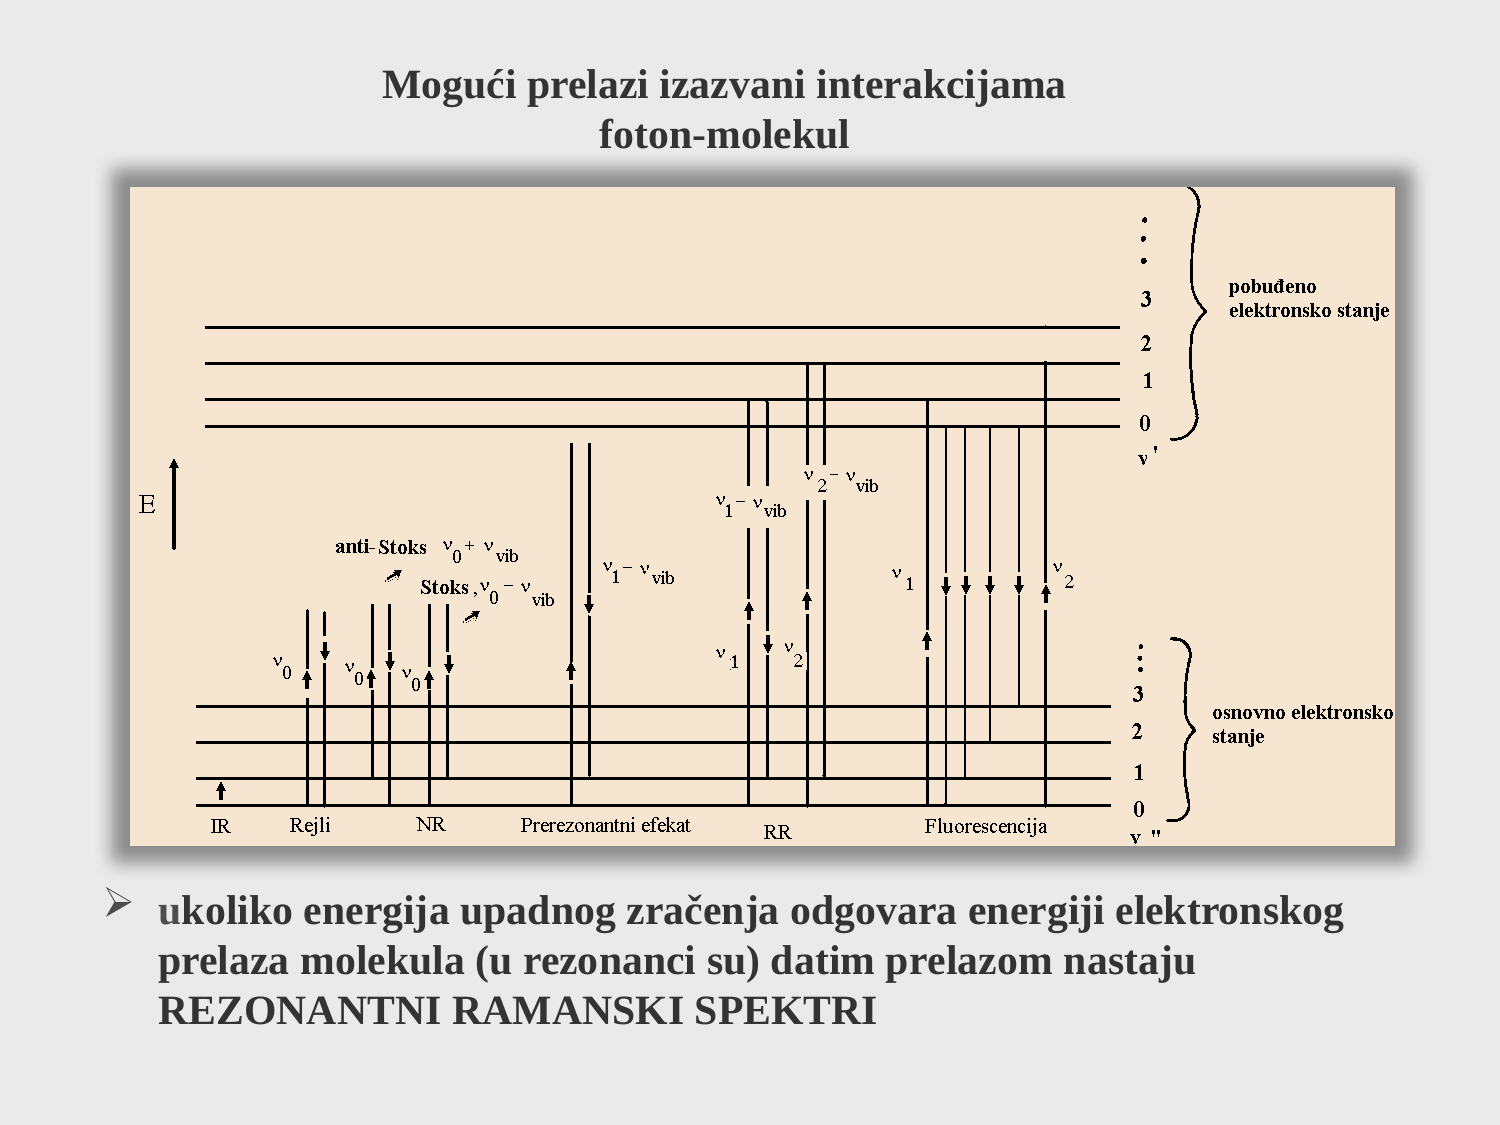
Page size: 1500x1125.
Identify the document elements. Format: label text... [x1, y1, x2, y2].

text_box Mogući prelazi izazvani interakcijama foton-molekul [162, 49, 1288, 156]
text_box ukoliko energija upadnog zračenja odgovara energiji elektronskog prelaza molekula (u rezonanci su) datim prelazom nastaju REZONANTNI RAMANSKI SPEKTRI [87, 875, 1438, 1040]
picture [130, 187, 1395, 846]
